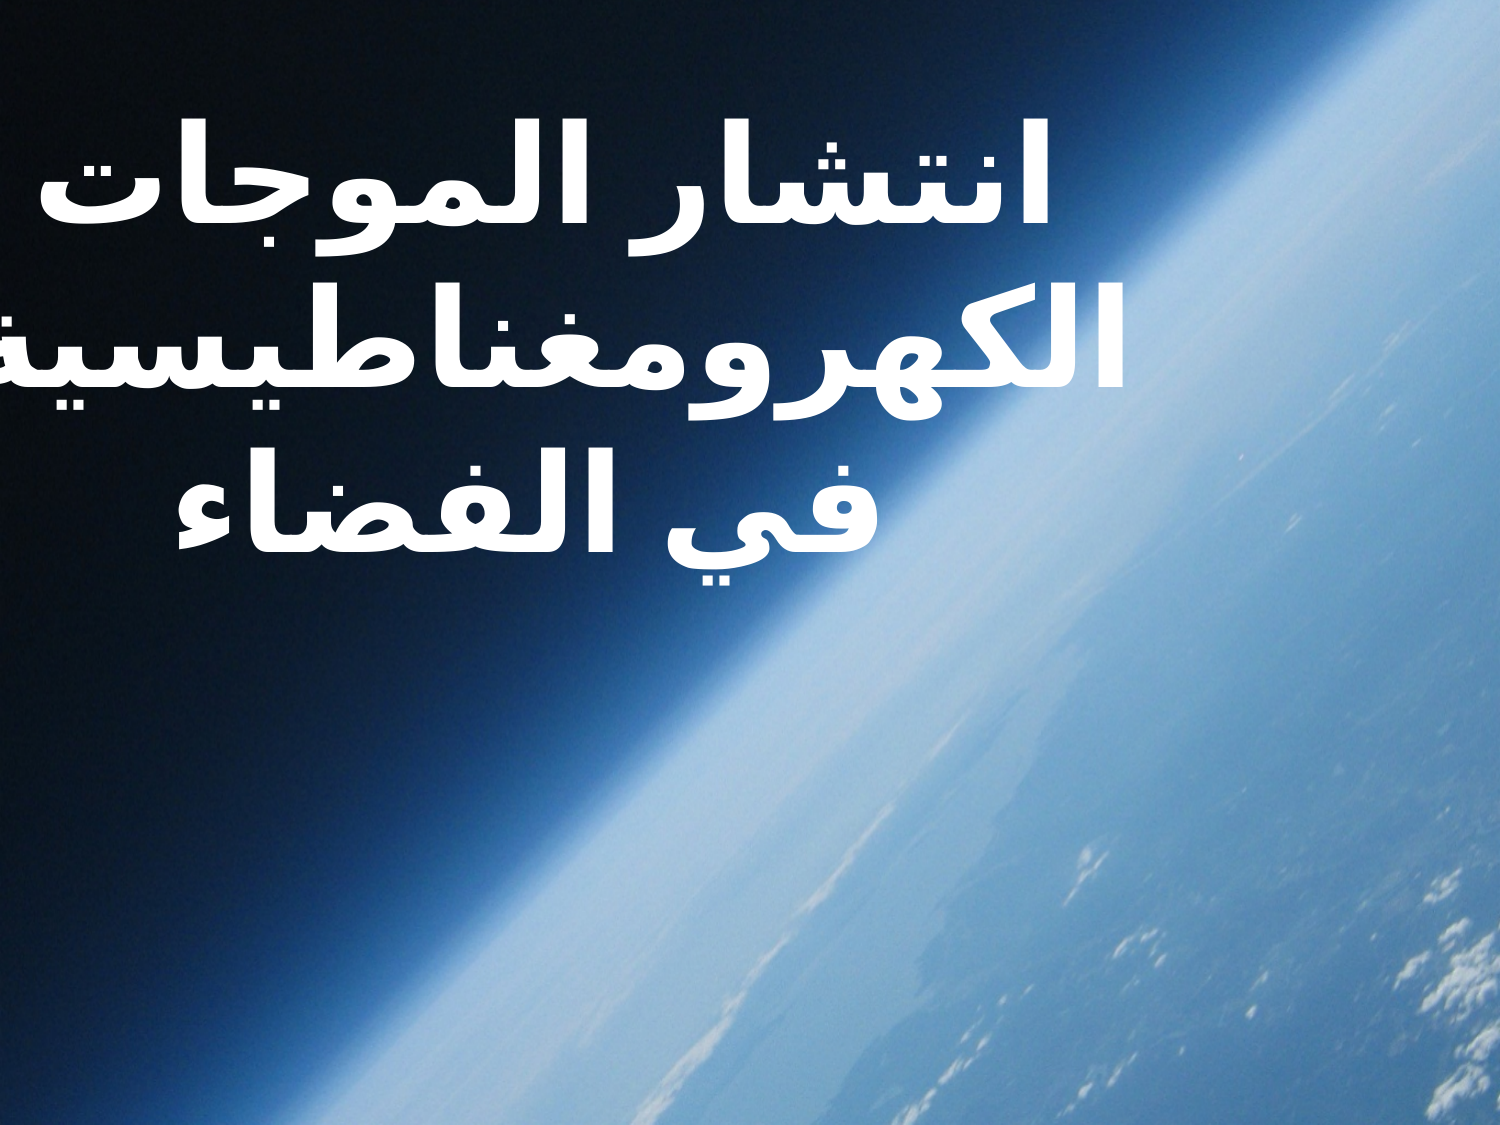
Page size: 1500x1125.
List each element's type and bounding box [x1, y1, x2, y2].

list [0, 0, 1500, 1125]
